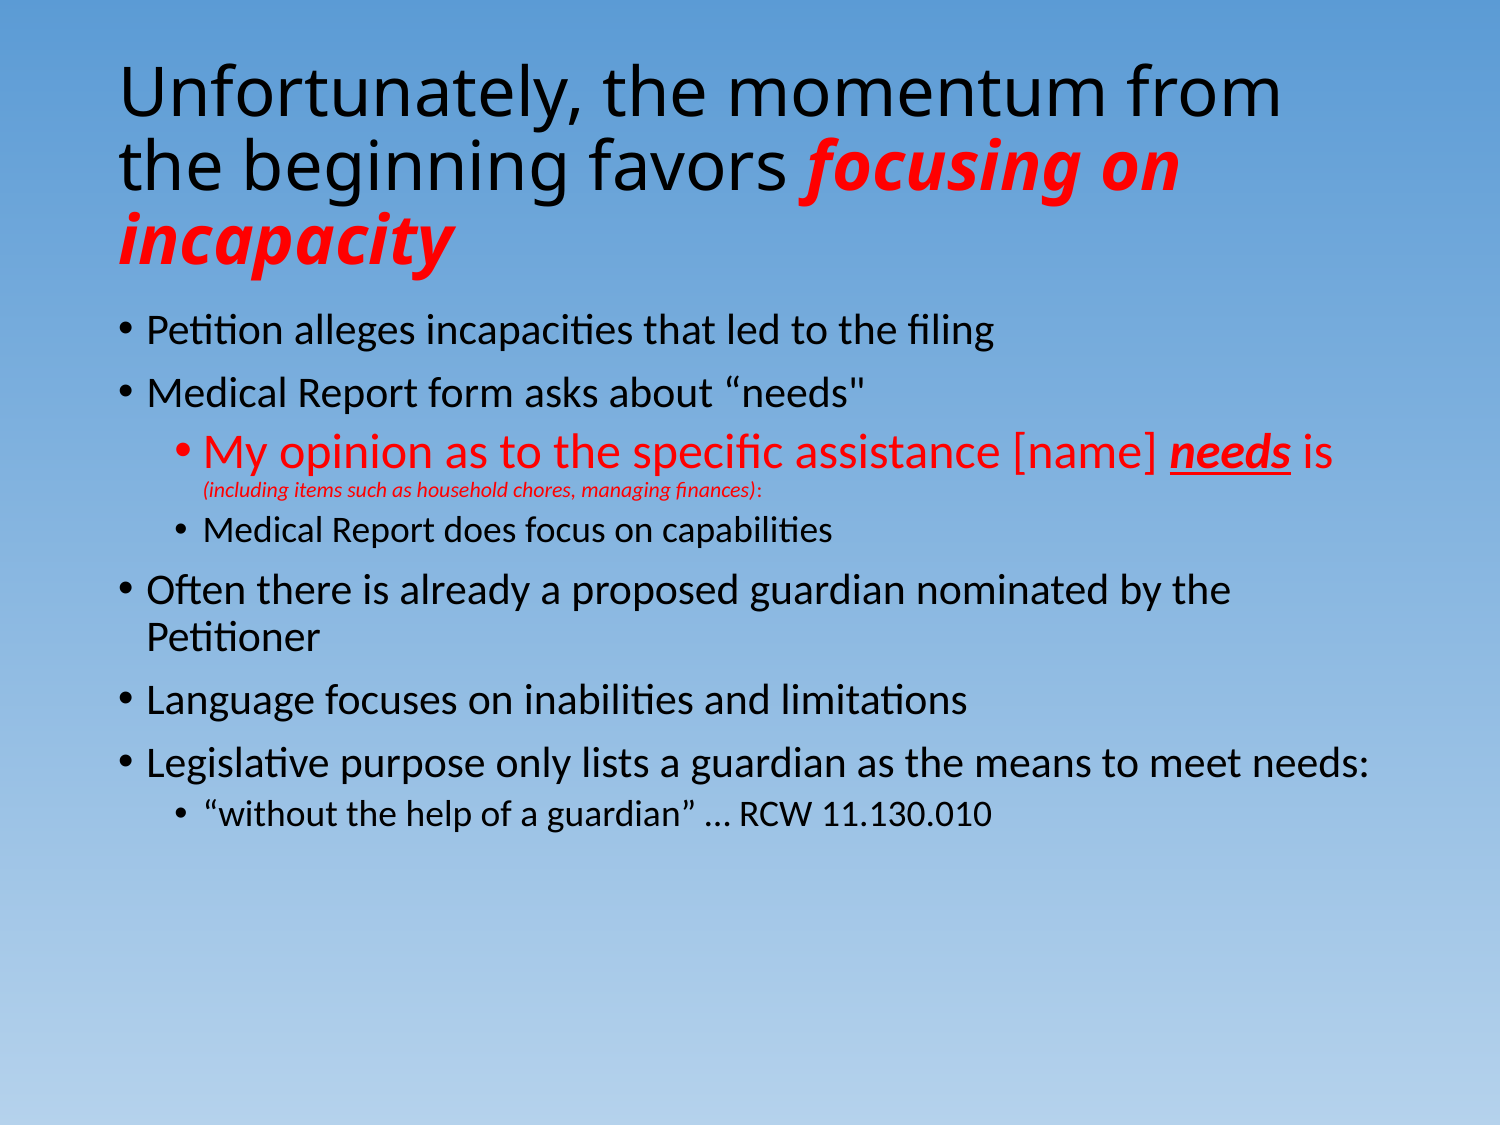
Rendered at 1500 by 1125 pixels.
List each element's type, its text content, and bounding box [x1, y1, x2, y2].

title Unfortunately, the momentum from the beginning favors focusing on incapacity [103, 59, 1397, 278]
list Petition alleges incapacities that led to the filing Medical Report form asks about “needs" My opinion as to the specific assistance [name] needs is (including items such as household chores, managing finances): Medical Report does focus on capabilities Often there is already a proposed guardian nominated by the Petitioner Language focuses on inabilities and limitations Legislative purpose only lists a guardian as the means to meet needs: “without the help of a guardian” … RCW 11.130.010 [103, 299, 1397, 1014]
